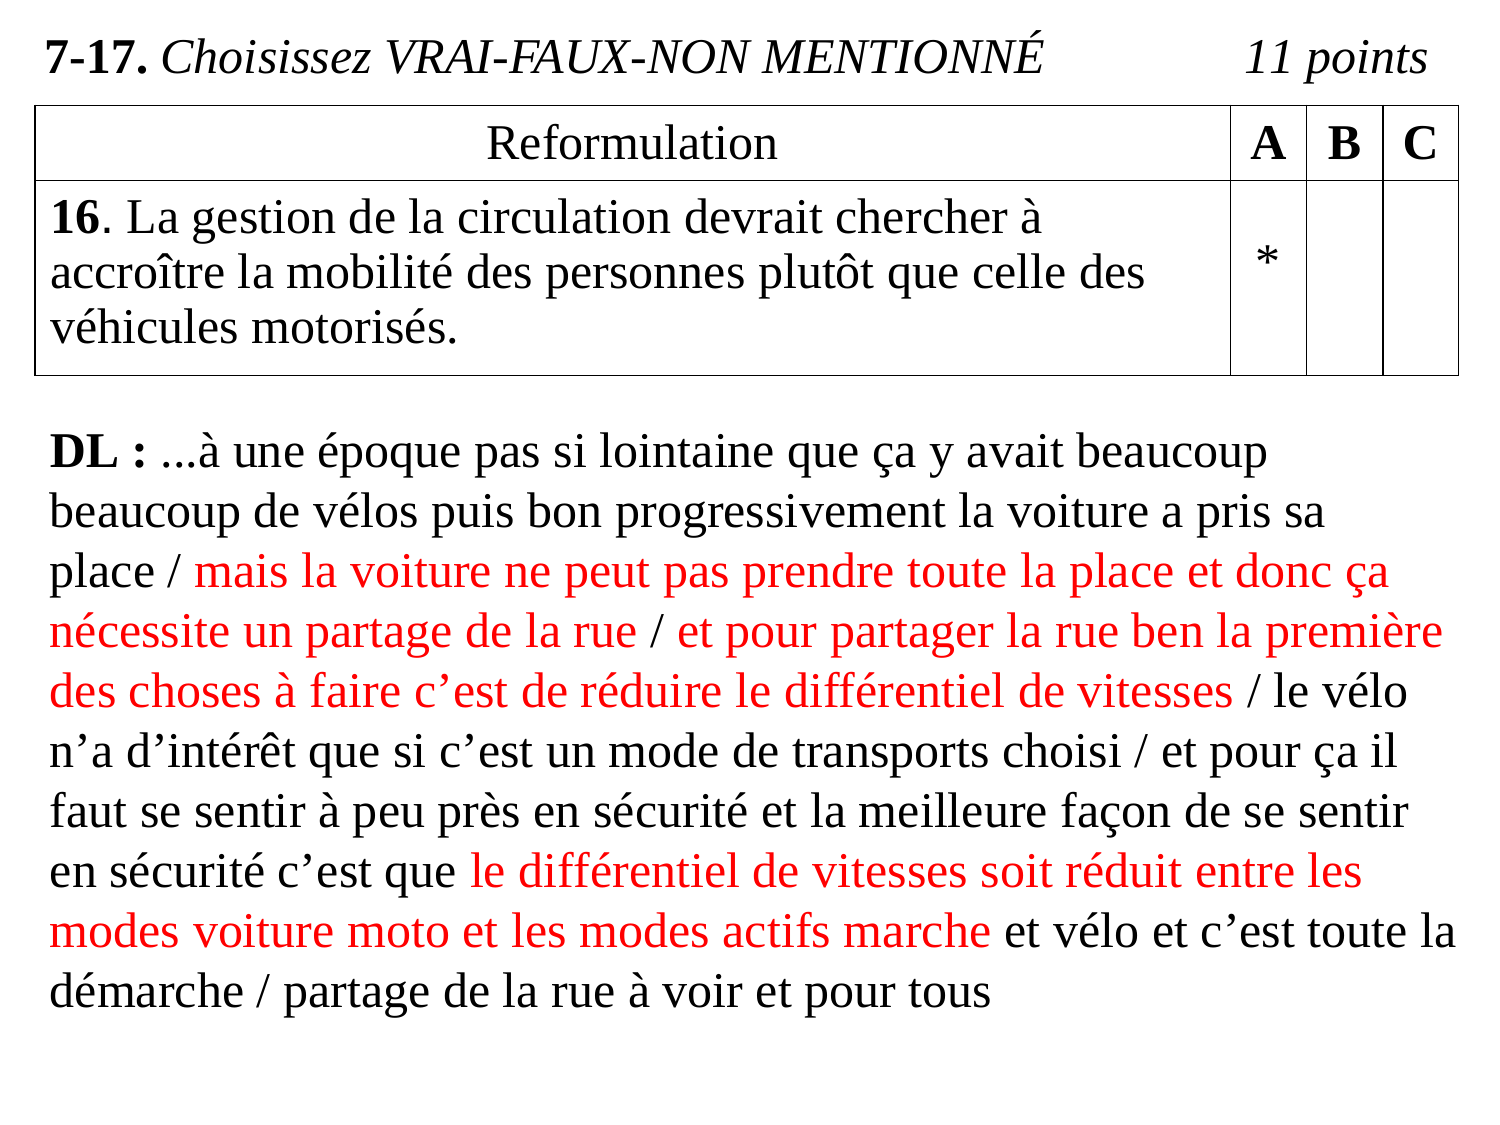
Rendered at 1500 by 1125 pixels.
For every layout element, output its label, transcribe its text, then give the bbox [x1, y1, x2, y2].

table_cell 16. La gestion de la circulation devrait chercher à accroître la mobilité des personnes plutôt que celle des véhicules motorisés. [36, 181, 1230, 375]
table_header A [1231, 106, 1306, 180]
table_cell [1307, 181, 1382, 375]
table_header B [1307, 106, 1382, 180]
text_box 7-17. Choisissez VRAI-FAUX-NON MENTIONNÉ 11 points [29, 16, 1471, 92]
table_header Reformulation [36, 106, 1230, 180]
table_header C [1384, 106, 1458, 180]
text_box DL : ...à une époque pas si lointaine que ça y avait beaucoup beaucoup de vélos puis bon progressivement la voiture a pris sa place / mais la voiture ne peut pas prendre toute la place et donc ça nécessite un partage de la rue / et pour partager la rue ben la première des choses à faire c’est de réduire le différentiel de vitesses / le vélo n’a d’intérêt que si c’est un mode de transports choisi / et pour ça il faut se sentir à peu près en sécurité et la meilleure façon de se sentir en sécurité c’est que le différentiel de vitesses soit réduit entre les modes voiture moto et les modes actifs marche et vélo et c’est toute la démarche / partage de la rue à voir et pour tous [35, 410, 1477, 1025]
table_cell [1384, 181, 1458, 375]
table_cell * [1231, 181, 1306, 375]
